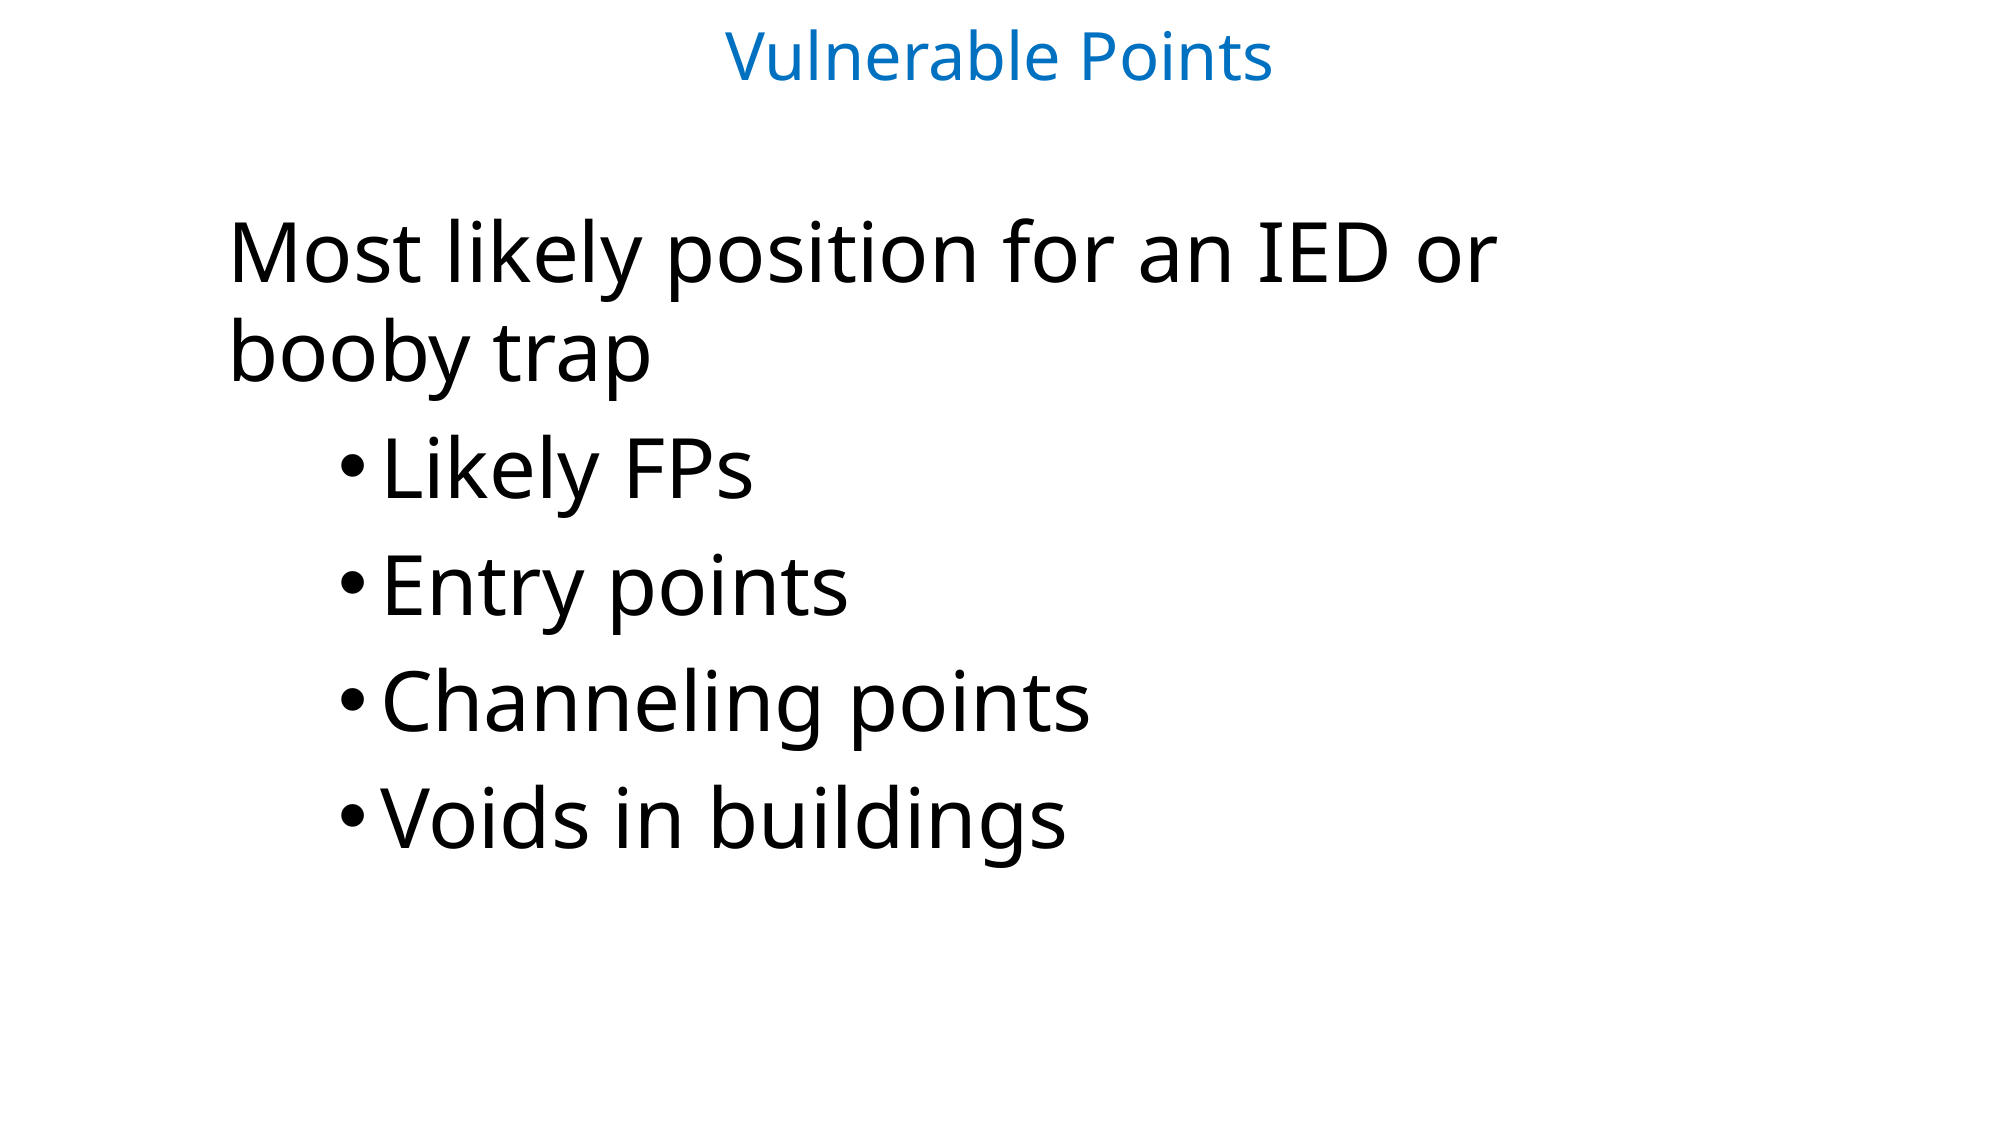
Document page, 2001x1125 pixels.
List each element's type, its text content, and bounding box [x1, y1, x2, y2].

title Vulnerable Points [299, 2, 1701, 106]
list Most likely position for an IED or booby trap Likely FPs Entry points Channeling points Voids in buildings [212, 191, 1676, 934]
